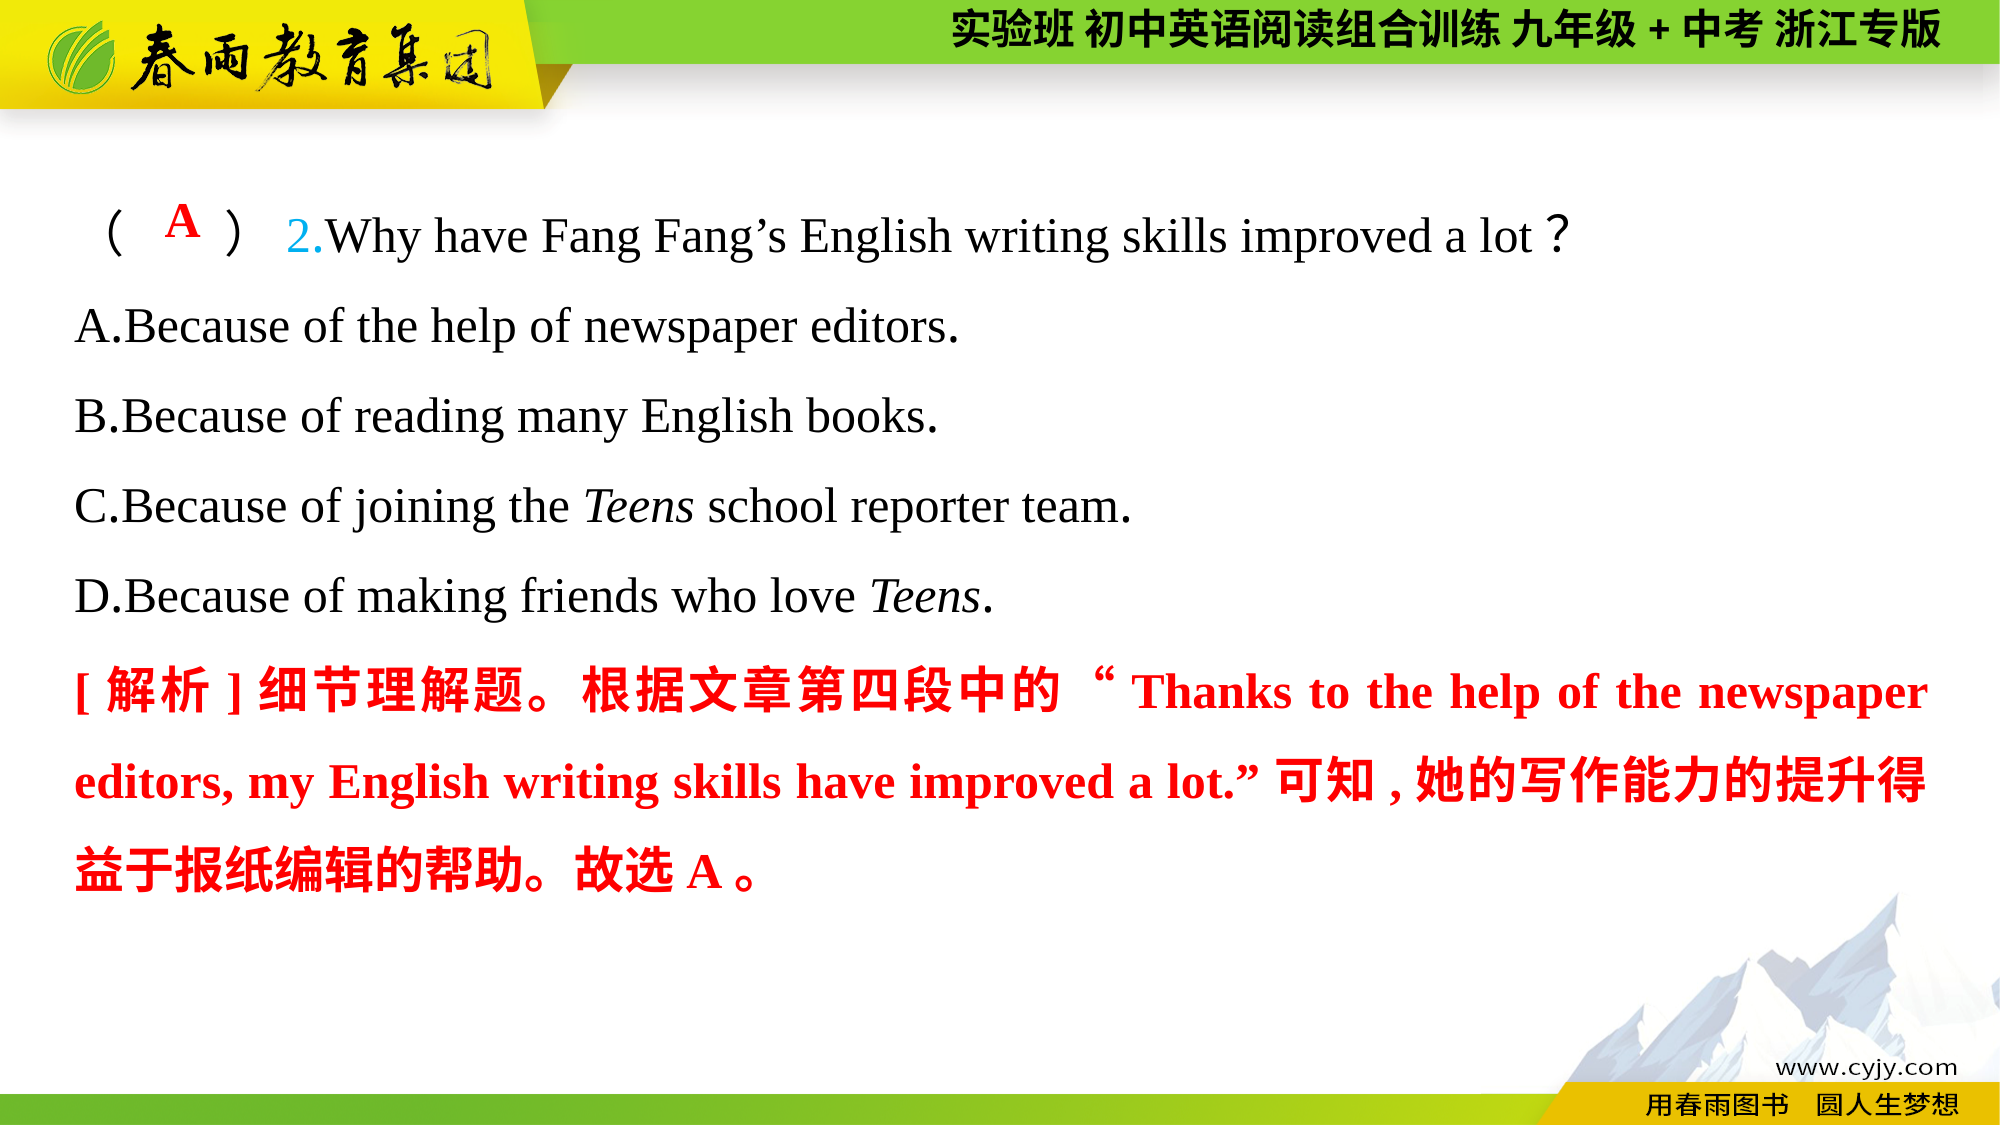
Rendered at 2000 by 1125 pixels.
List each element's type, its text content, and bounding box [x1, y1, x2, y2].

list （ ）2.Why have Fang Fang’s English writing skills improved a lot？ A.Because of the help of newspaper editors. B.Because of reading many English books. C.Because of joining the Teens school reporter team. D.Because of making friends who love Teens. [59, 165, 1944, 621]
text_box A [149, 180, 216, 255]
picture [0, 0, 2000, 1125]
text_box [解析]细节理解题。根据文章第四段中的“Thanks to the help of the newspaper editors, my English writing skills have improved a lot.”可知,她的写作能力的提升得益于报纸编辑的帮助。故选A。 [59, 621, 1944, 907]
